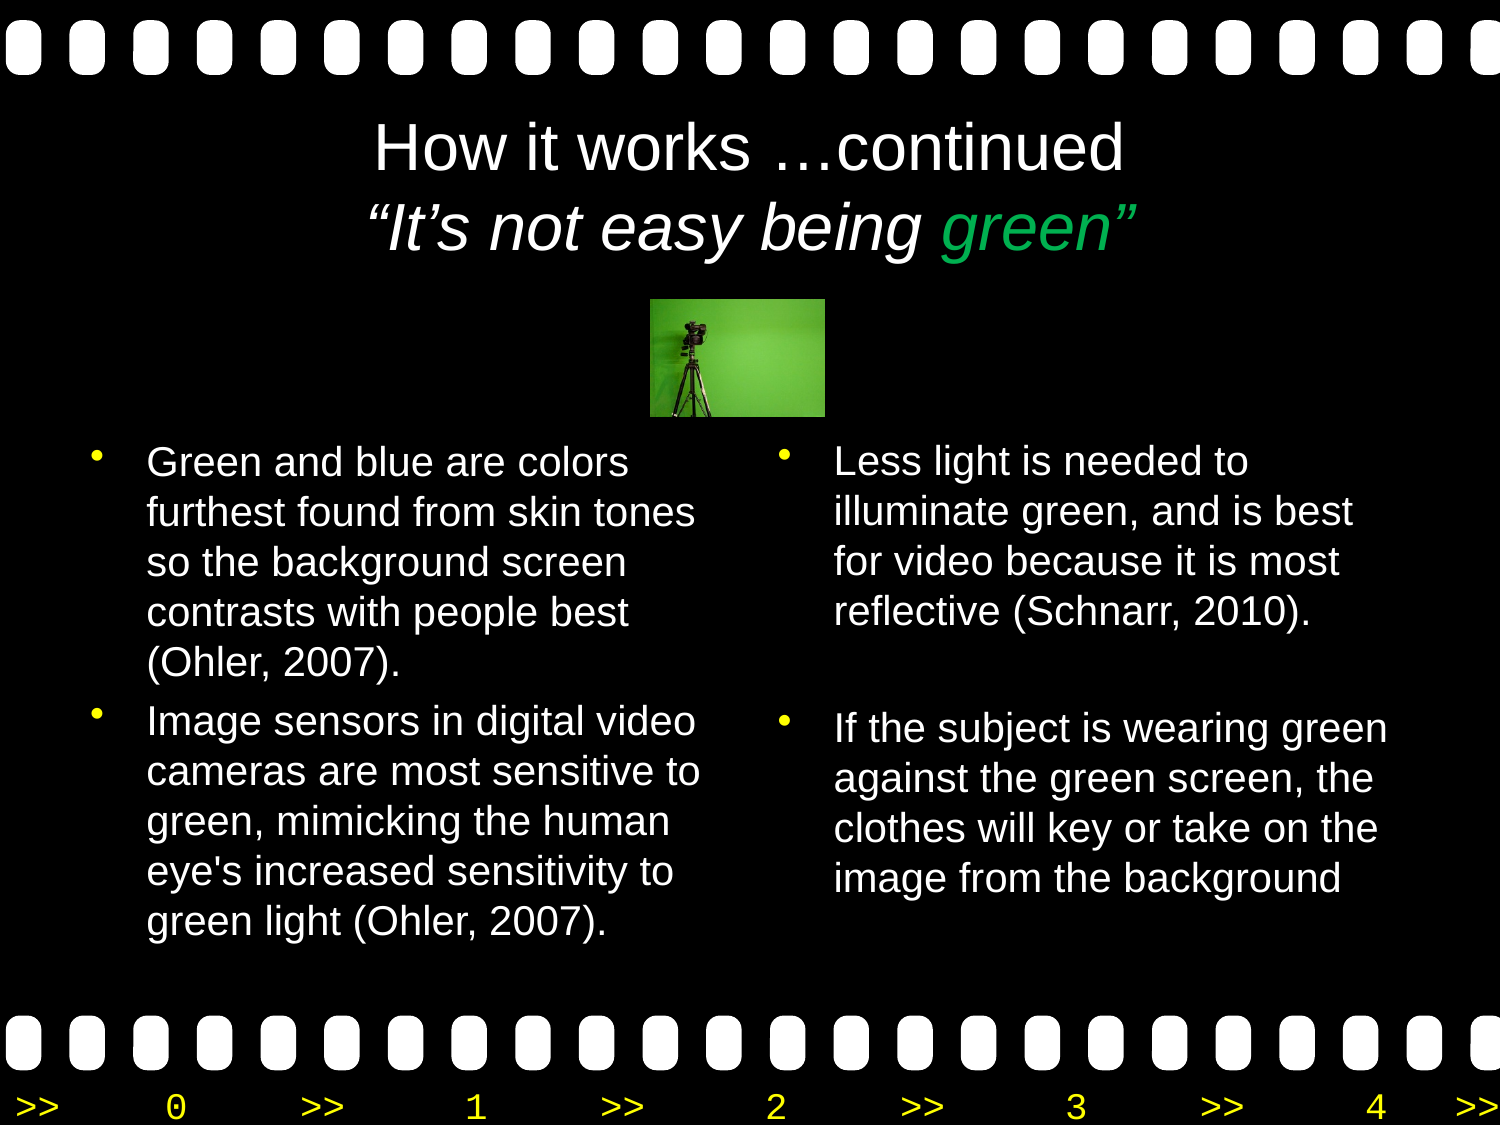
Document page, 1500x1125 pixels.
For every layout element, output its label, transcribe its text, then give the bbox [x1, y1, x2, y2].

title How it works …continued “It’s not easy being green” [74, 89, 1426, 278]
list Less light is needed to illuminate green, and is best for video because it is most reflective (Schnarr, 2010). If the subject is wearing green against the green screen, the clothes will key or take on the image from the background [762, 299, 1426, 1015]
list Green and blue are colors furthest found from skin tones so the background screen contrasts with people best (Ohler, 2007). Image sensors in digital video cameras are most sensitive to green, mimicking the human eye's increased sensitivity to green light (Ohler, 2007). [74, 290, 738, 1006]
picture [649, 299, 826, 417]
